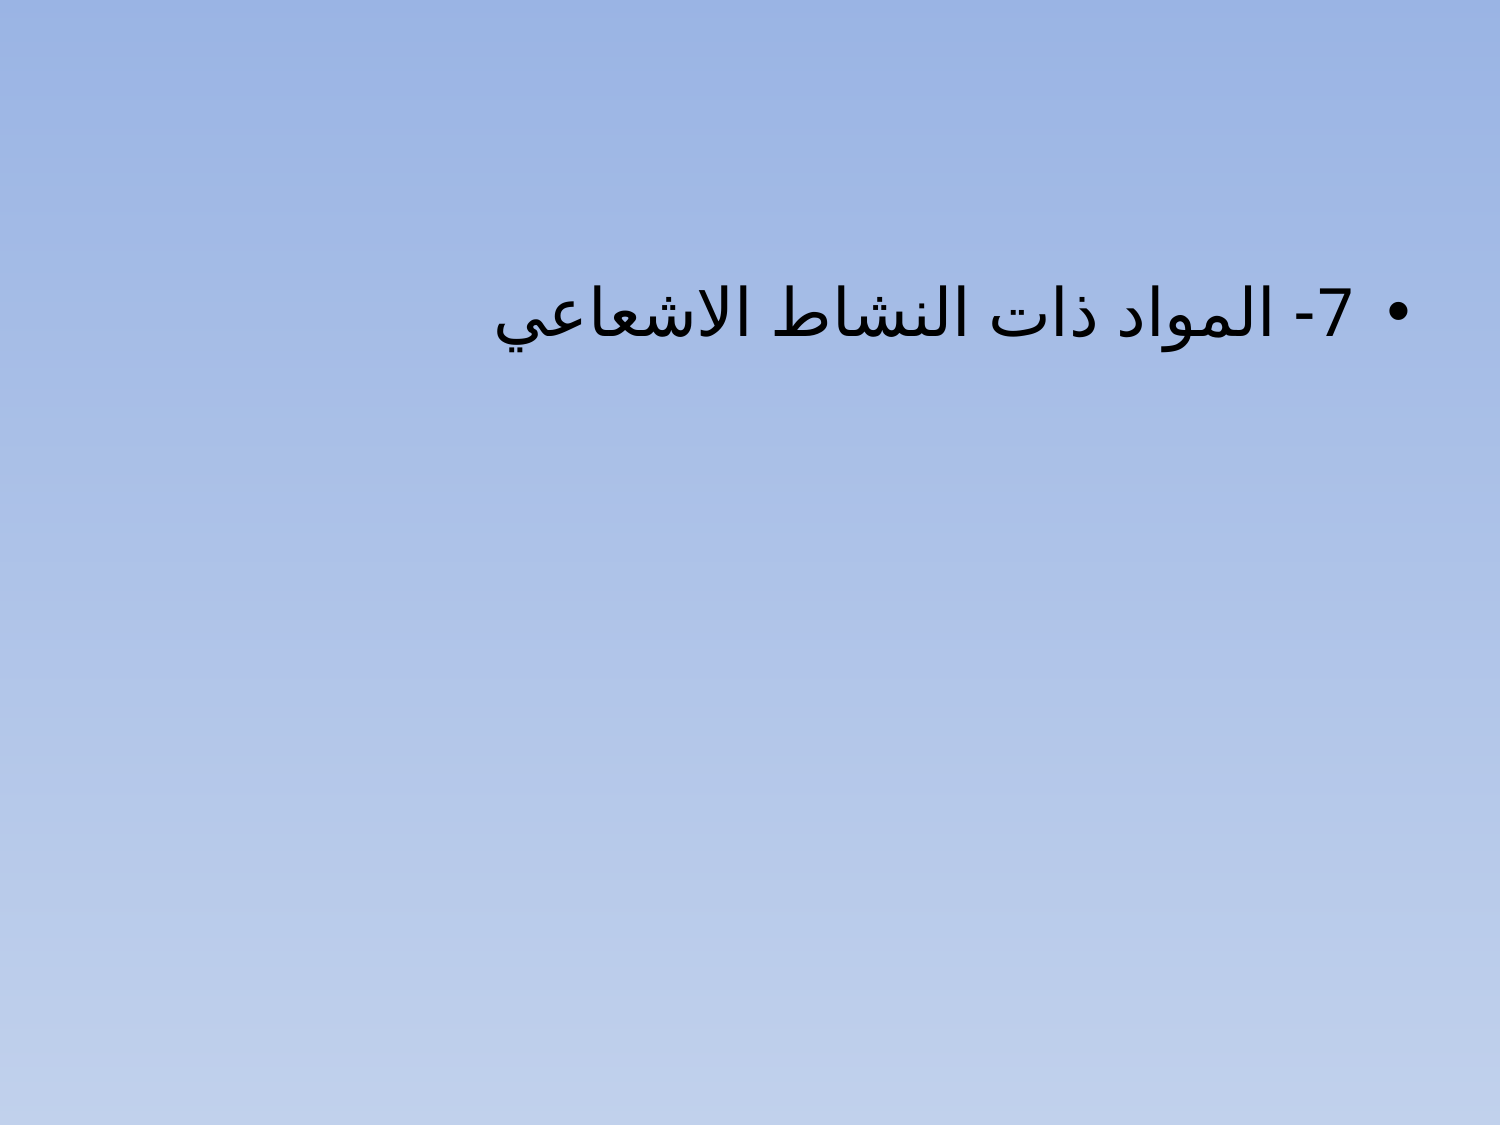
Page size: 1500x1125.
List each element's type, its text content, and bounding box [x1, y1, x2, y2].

list 7- المواد ذات النشاط الاشعاعي [75, 262, 1425, 1005]
